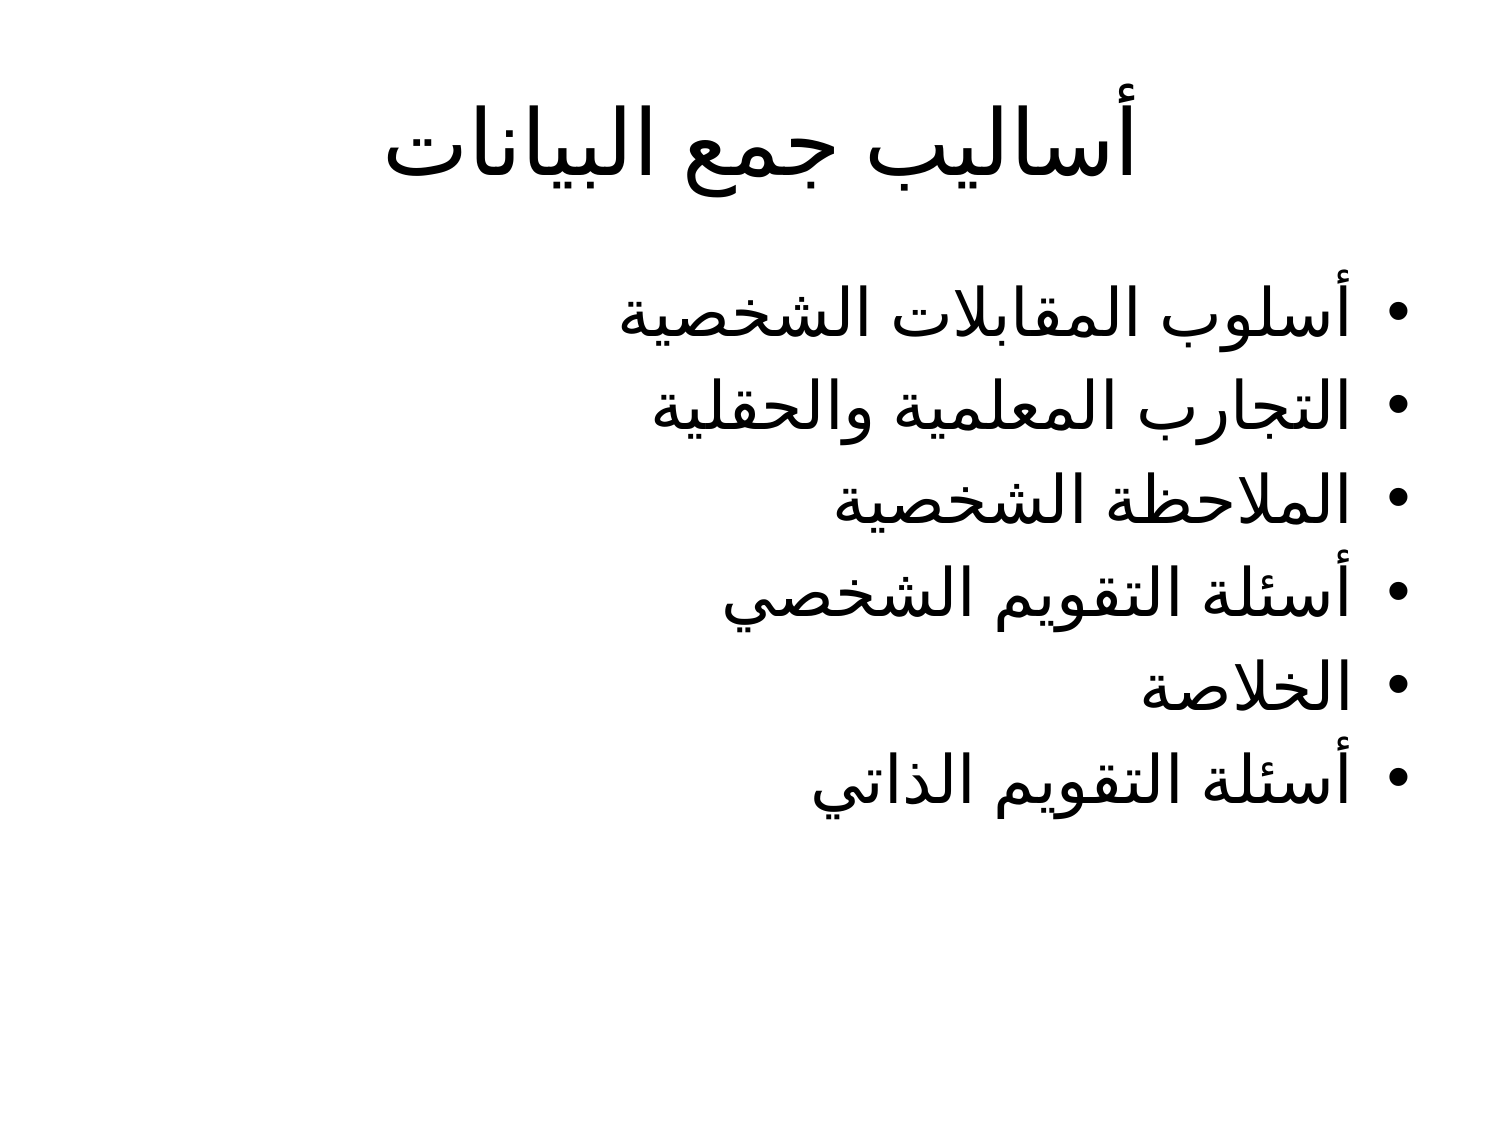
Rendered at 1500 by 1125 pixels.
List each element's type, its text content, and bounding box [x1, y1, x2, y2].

list أسلوب المقابلات الشخصية التجارب المعلمية والحقلية الملاحظة الشخصية أسئلة التقويم الشخصي الخلاصة أسئلة التقويم الذاتي [75, 262, 1425, 1005]
title أساليب جمع البيانات [75, 45, 1425, 233]
